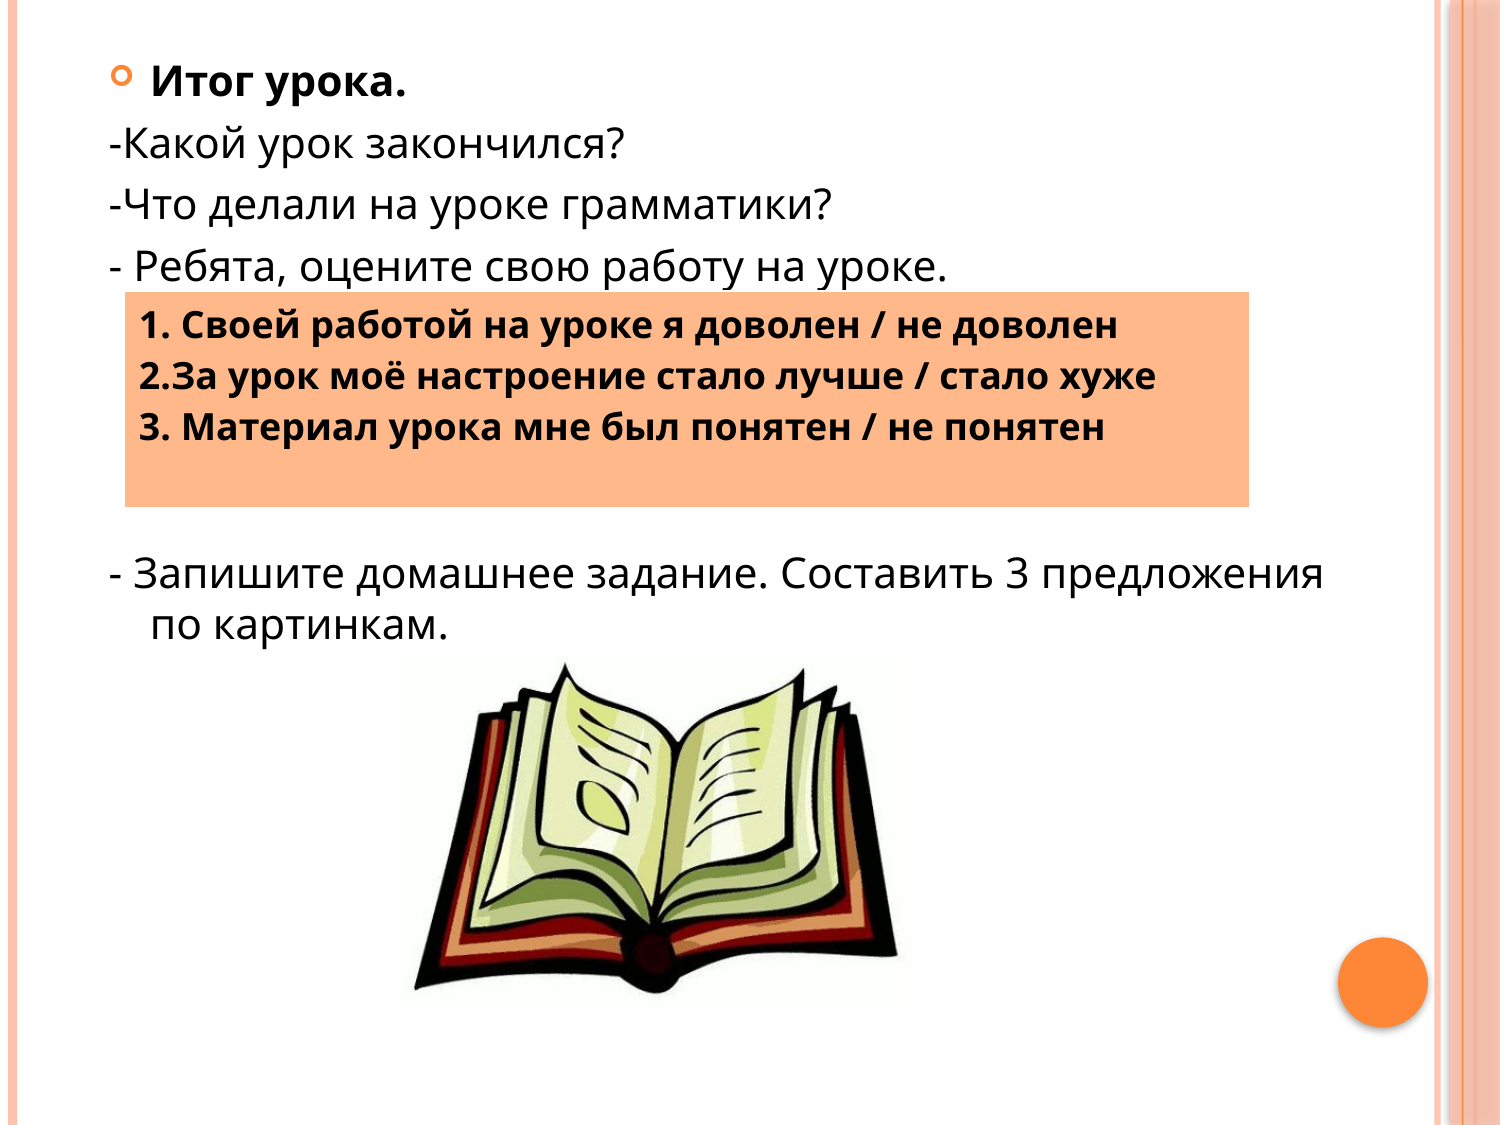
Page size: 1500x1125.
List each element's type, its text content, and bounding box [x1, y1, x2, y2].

picture [397, 655, 908, 1009]
list Итог урока. -Какой урок закончился? -Что делали на уроке грамматики? - Ребята, оцените свою работу на уроке. - Запишите домашнее задание. Составить 3 предложения по картинкам. [93, 46, 1395, 657]
table_header 1. Своей работой на уроке я доволен / не доволен 2.За урок моё настроение стало лучше / стало хуже 3. Материал урока мне был понятен / не понятен [125, 292, 1249, 507]
